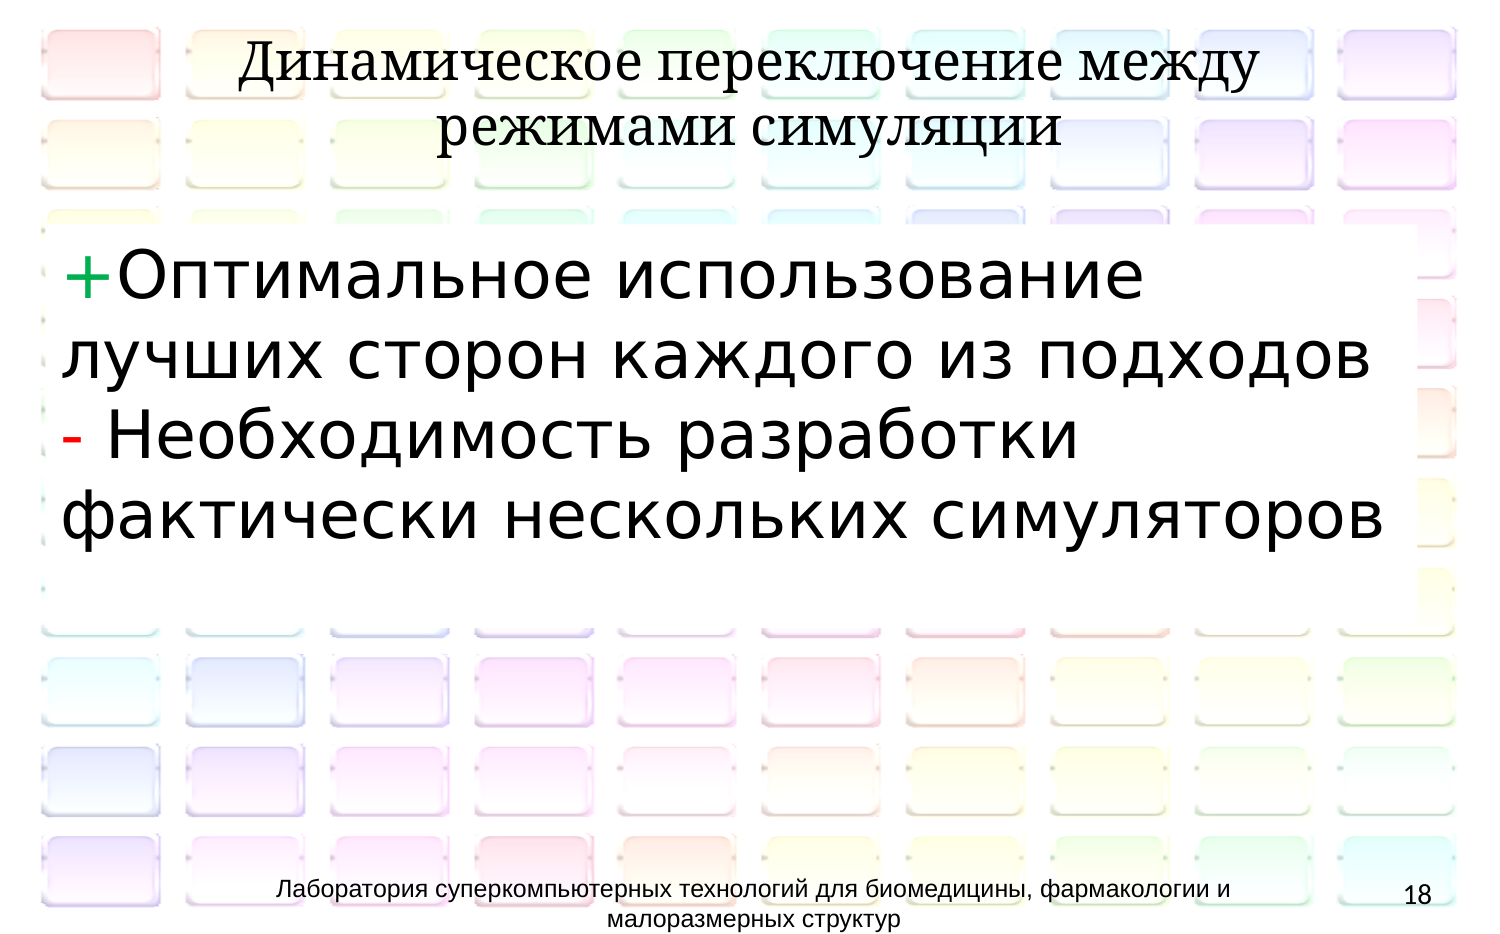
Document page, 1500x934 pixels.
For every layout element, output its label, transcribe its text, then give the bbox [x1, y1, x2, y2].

text_box +Оптимальное использование лучших сторон каждого из подходов - Необходимость разработки фактически нескольких симуляторов [43, 222, 1419, 630]
text_box 18 [1387, 868, 1473, 918]
text_box Лаборатория суперкомпьютерных технологий для биомедицины, фармакологии и малоразмерных структур [171, 864, 1338, 915]
text_box Динамическое переключение между режимами симуляции [74, 13, 1425, 170]
picture [0, 0, 1500, 934]
